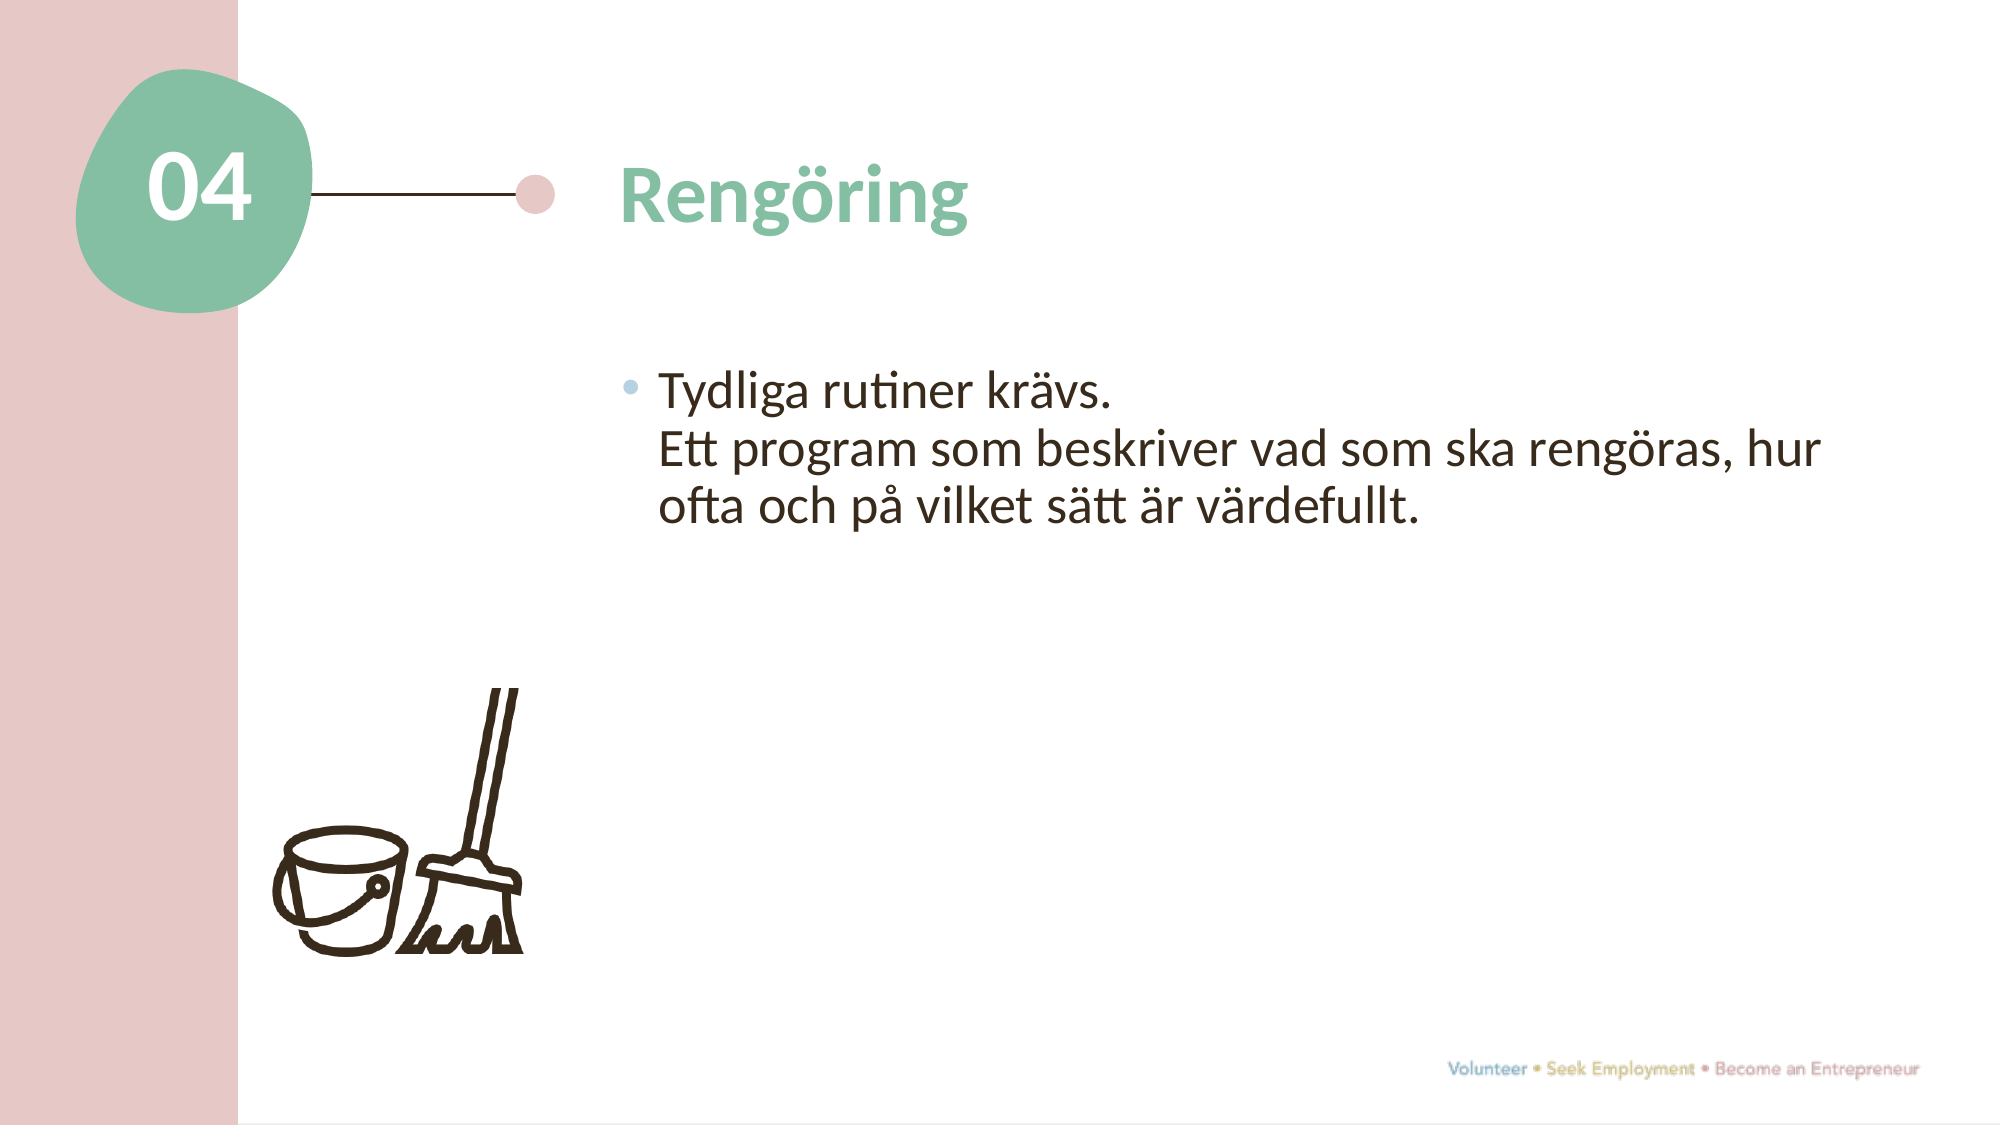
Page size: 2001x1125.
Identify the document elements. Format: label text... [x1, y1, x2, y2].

text_box Rengöring [604, 147, 1865, 255]
text_box [514, 173, 556, 216]
text_box [87, 264, 287, 314]
text_box 04 [73, 123, 328, 264]
text_box [0, 0, 239, 1125]
text_box [107, 69, 302, 123]
text_box Tydliga rutiner krävs. Ett program som beskriver vad som ska rengöras, hur ofta och på vilket sätt är värdefullt. [606, 354, 1908, 868]
picture [251, 674, 544, 967]
picture [1418, 1046, 1971, 1103]
